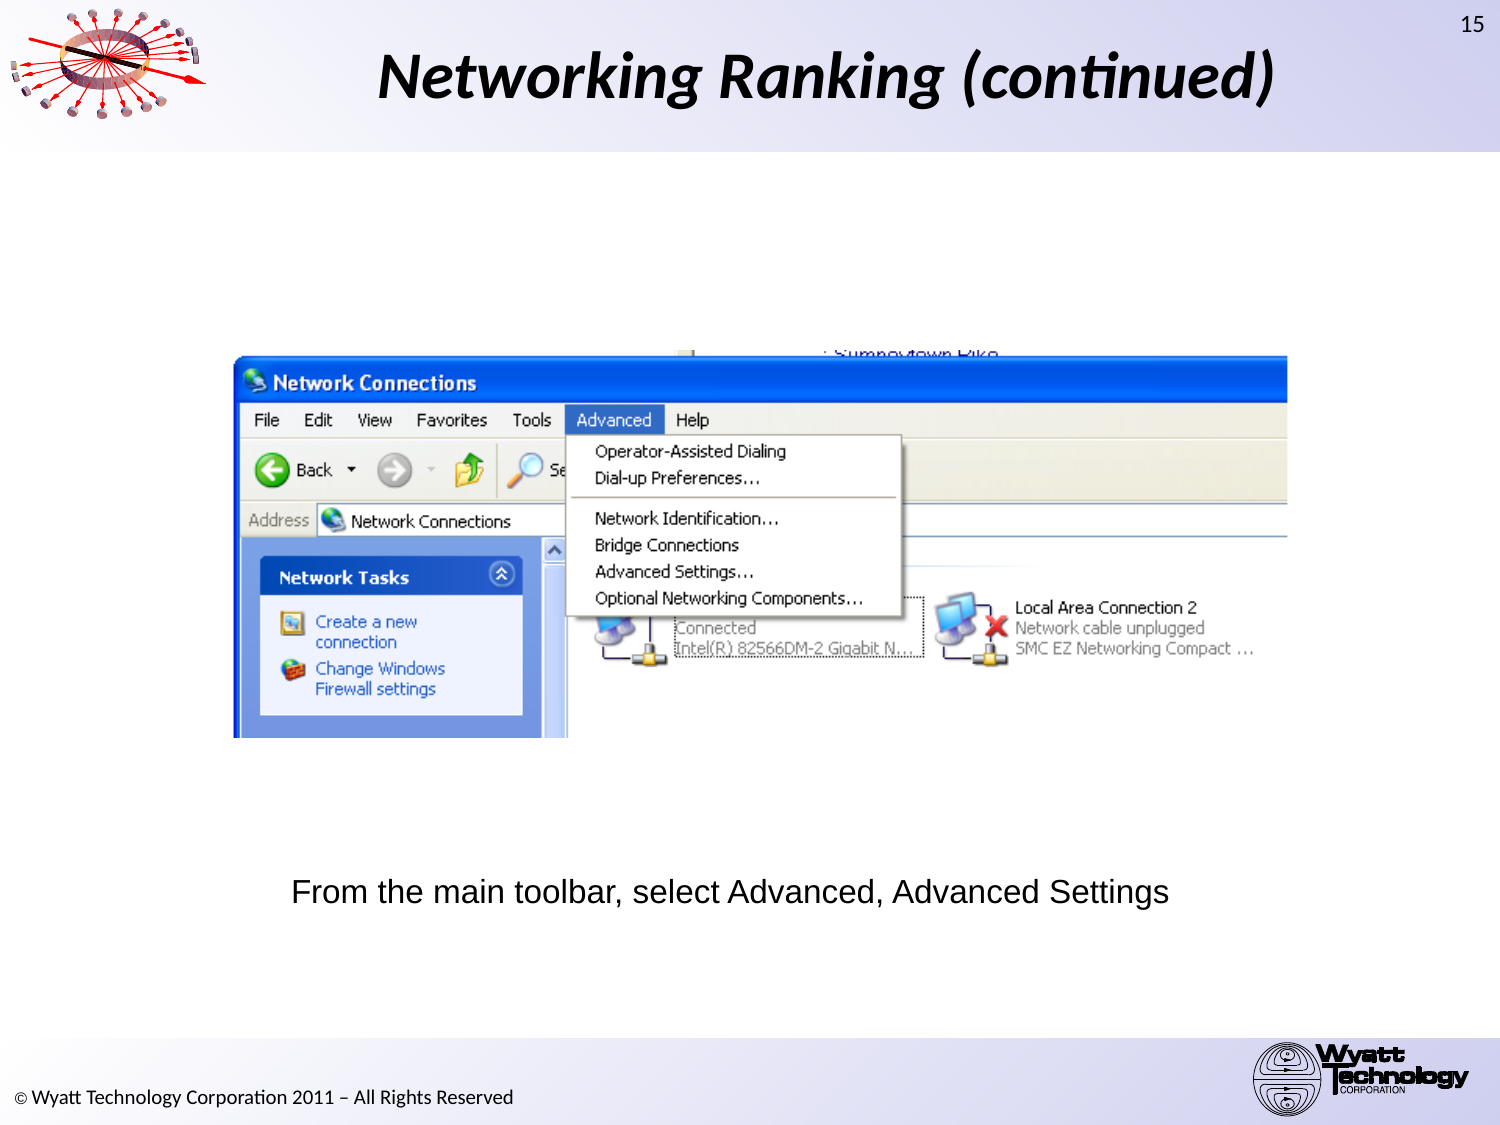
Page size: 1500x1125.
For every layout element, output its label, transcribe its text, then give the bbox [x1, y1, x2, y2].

picture [224, 349, 1288, 738]
text_box From the main toolbar, select Advanced, Advanced Settings [276, 862, 1186, 918]
title Networking Ranking (continued) [217, 25, 1438, 120]
